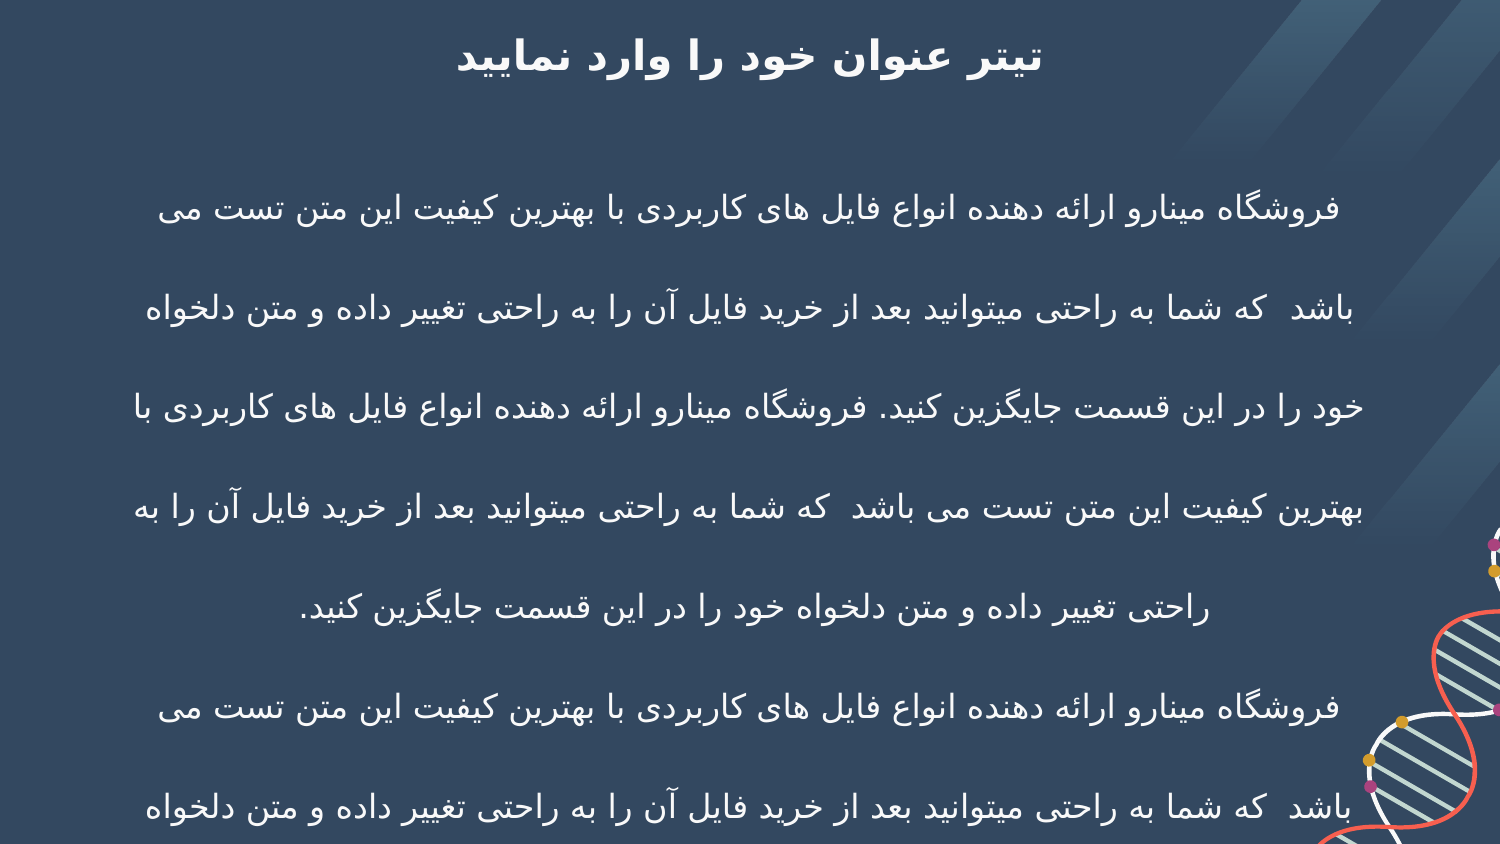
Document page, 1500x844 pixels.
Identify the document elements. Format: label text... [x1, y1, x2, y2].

text_box فروشگاه مینارو ارائه دهنده انواع فایل های کاربردی با بهترین کیفیت این متن تست می باشد که شما به راحتی میتوانید بعد از خرید فایل آن را به راحتی تغییر داده و متن دلخواه خود را در این قسمت جایگزین کنید. فروشگاه مینارو ارائه دهنده انواع فایل های کاربردی با بهترین کیفیت این متن تست می باشد که شما به راحتی میتوانید بعد از خرید فایل آن را به راحتی تغییر داده و متن دلخواه خود را در این قسمت جایگزین کنید. فروشگاه مینارو ارائه دهنده انواع فایل های کاربردی با بهترین کیفیت این متن تست می باشد که شما به راحتی میتوانید بعد از خرید فایل آن را به راحتی تغییر داده و متن دلخواه خود را در این قسمت جایگزین کنید. [108, 118, 1392, 844]
text_box تیتر عنوان خود را وارد نمایید [0, 21, 1500, 86]
